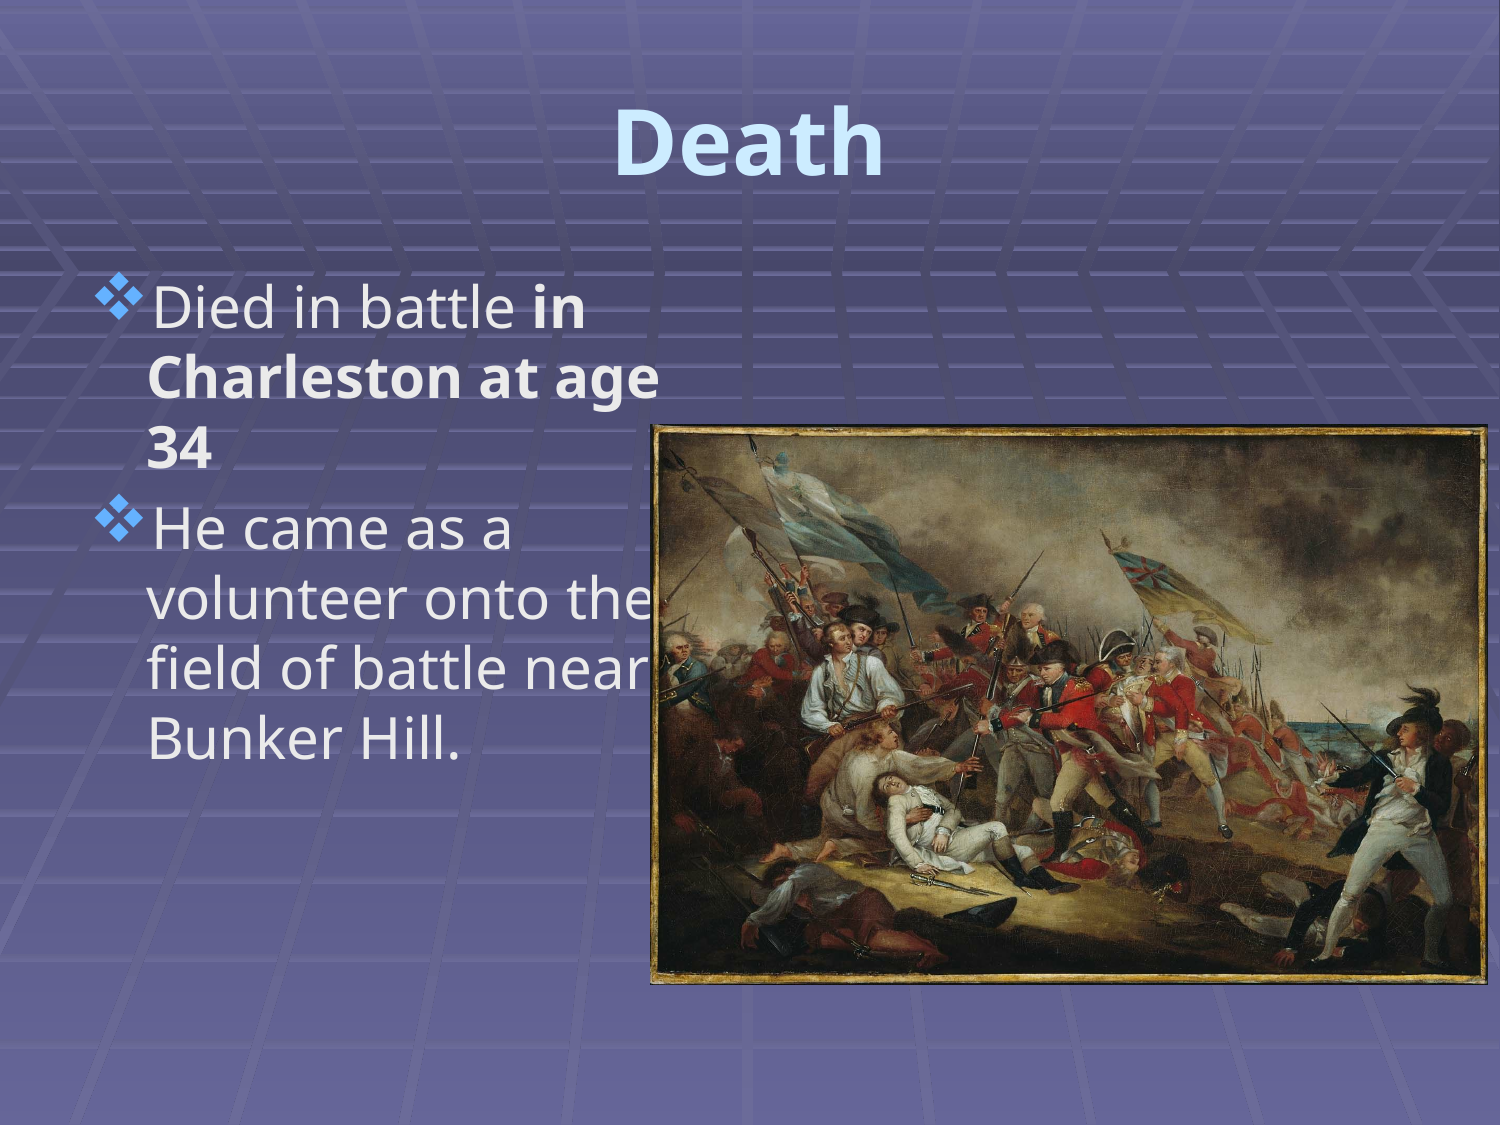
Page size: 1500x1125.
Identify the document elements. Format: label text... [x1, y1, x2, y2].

list Died in battle in Charleston at age 34 He came as a volunteer onto the field of battle near Bunker Hill. [74, 261, 736, 1001]
title Death [74, 44, 1425, 233]
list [649, 424, 1488, 986]
